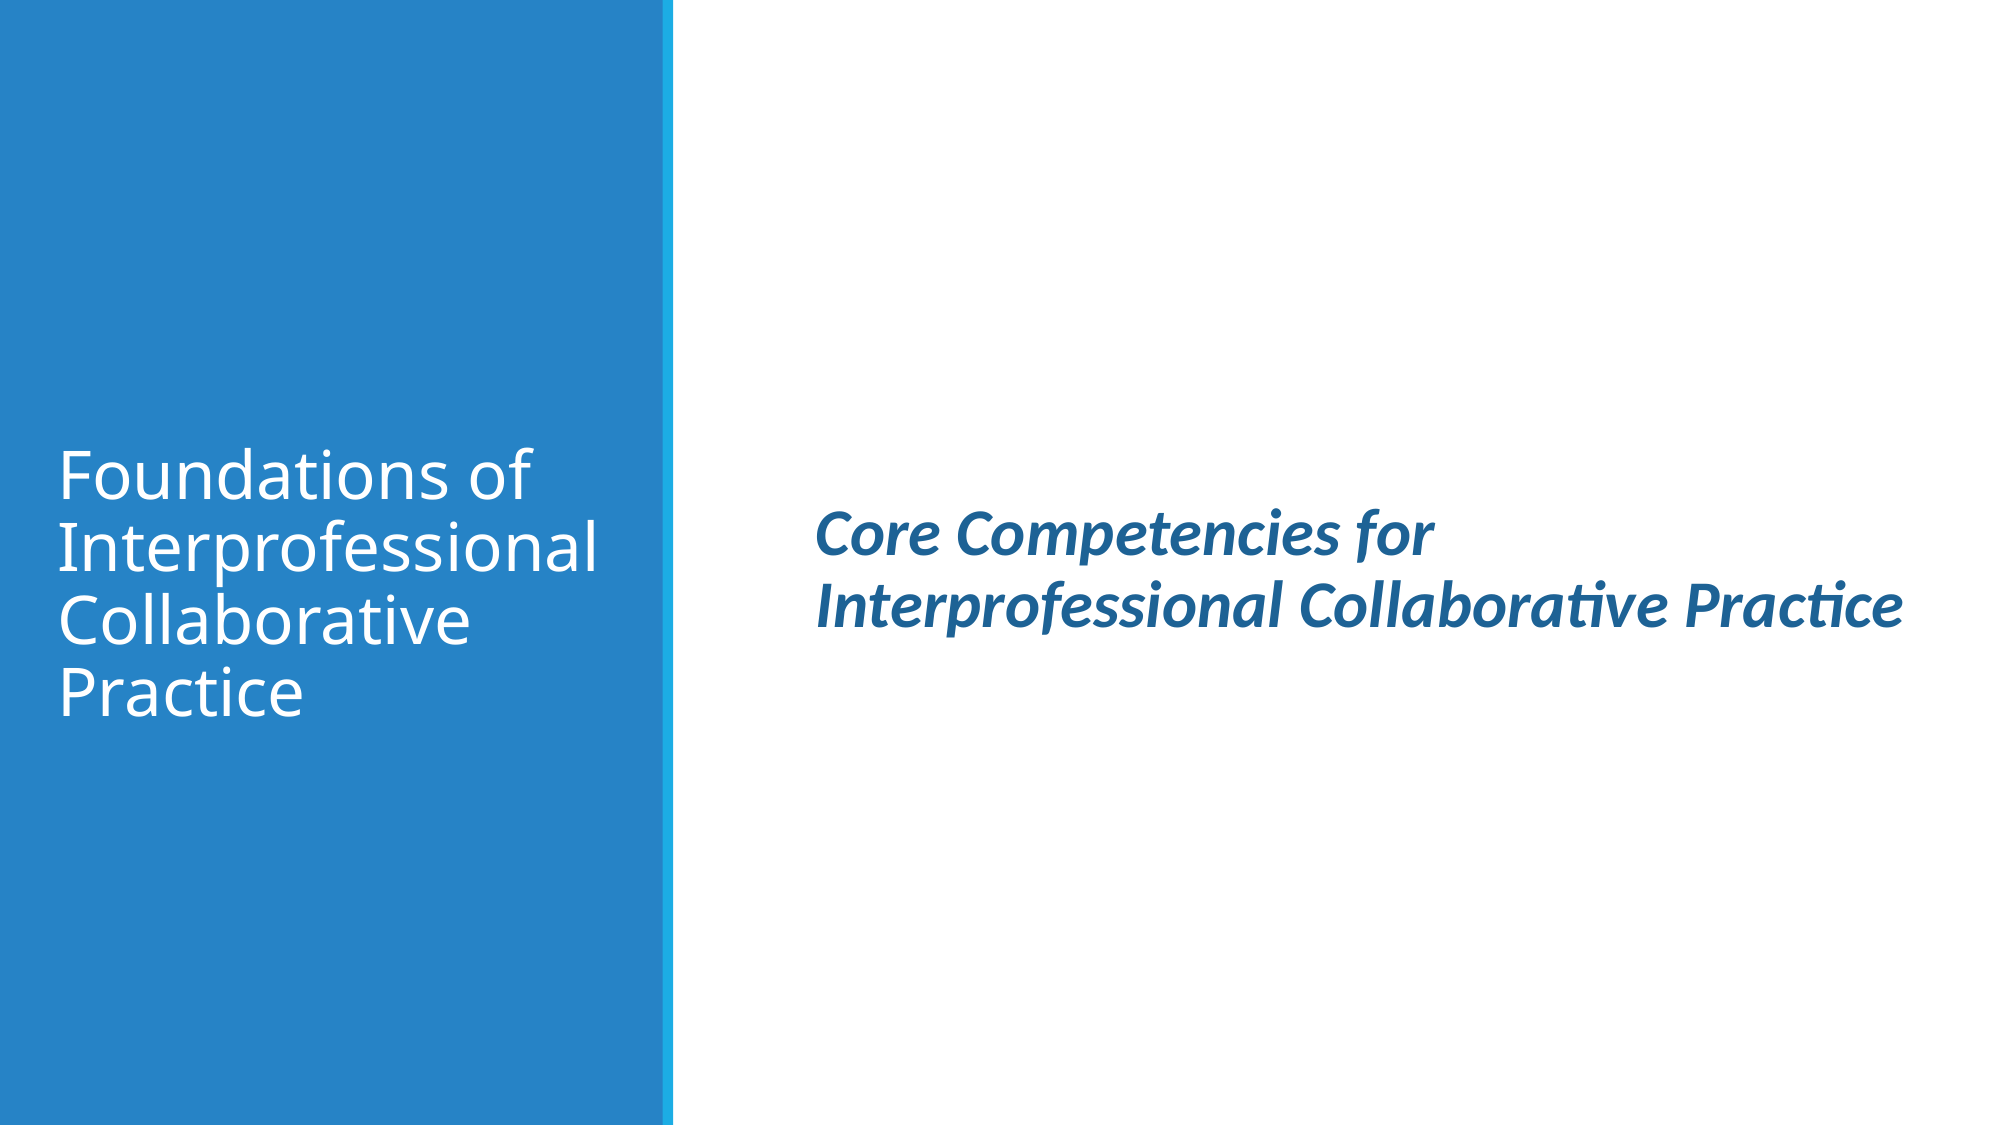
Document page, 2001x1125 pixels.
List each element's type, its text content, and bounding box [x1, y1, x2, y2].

title Foundations of Interprofessional Collaborative Practice ​ [42, 363, 633, 739]
list Core Competencies for Interprofessional Collaborative Practice [800, 185, 1924, 1048]
